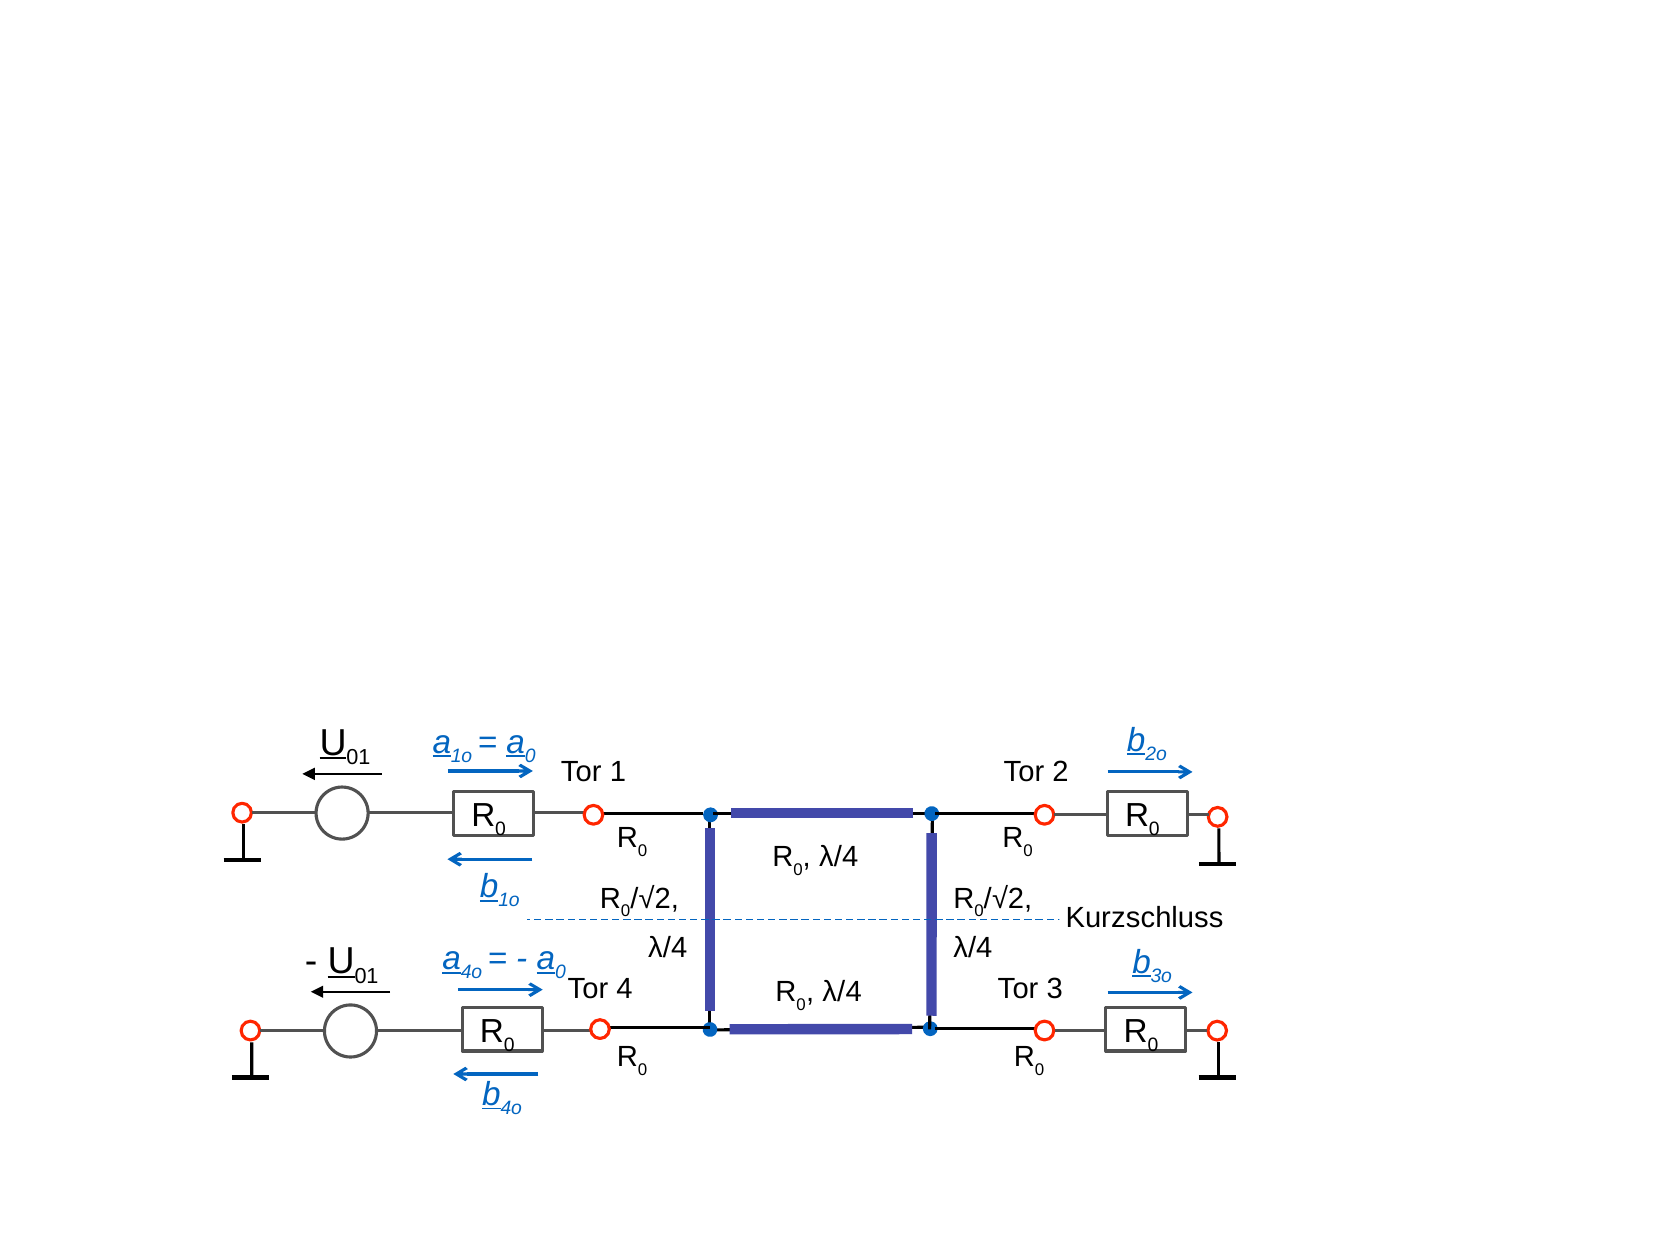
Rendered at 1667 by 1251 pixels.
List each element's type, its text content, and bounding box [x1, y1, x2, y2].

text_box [223, 803, 261, 862]
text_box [1198, 1021, 1237, 1080]
text_box R0 [597, 810, 667, 868]
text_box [934, 1020, 1055, 1041]
text_box b3o [1117, 939, 1213, 1003]
text_box [453, 1067, 467, 1081]
text_box a1o = a0 [417, 711, 593, 783]
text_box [1198, 807, 1237, 867]
text_box [590, 1019, 610, 1038]
text_box [316, 787, 369, 840]
text_box R0 [994, 1031, 1064, 1087]
text_box [302, 767, 382, 781]
text_box [324, 1004, 377, 1058]
text_box b2o [1111, 709, 1207, 781]
text_box Kurzschluss [1059, 891, 1231, 939]
text_box b1o [464, 856, 560, 927]
text_box Tor 4 [561, 963, 639, 1011]
text_box Tor 3 [991, 963, 1070, 1011]
text_box [310, 985, 391, 998]
text_box R0 [983, 831, 1053, 868]
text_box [462, 1000, 548, 1061]
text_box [231, 1020, 270, 1080]
text_box a4o = - a0 [427, 928, 603, 999]
text_box Tor 1 [554, 745, 633, 794]
text_box - U01 [289, 928, 412, 999]
text_box [926, 807, 931, 820]
text_box R0 [597, 1029, 667, 1087]
text_box U01 [304, 709, 427, 781]
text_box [453, 784, 539, 846]
text_box R0/√2, λ/4 [584, 870, 703, 972]
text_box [1105, 1000, 1191, 1061]
text_box [704, 1023, 716, 1036]
text_box R0, λ/4 [757, 829, 874, 888]
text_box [934, 805, 1055, 825]
text_box Tor 2 [997, 745, 1076, 794]
text_box [704, 808, 717, 821]
text_box R0/√2, λ/4 [938, 870, 1056, 972]
text_box [924, 1022, 931, 1035]
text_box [1107, 784, 1193, 846]
text_box R0, λ/4 [760, 964, 877, 1023]
text_box [584, 805, 603, 825]
text_box b4o [467, 1063, 563, 1121]
